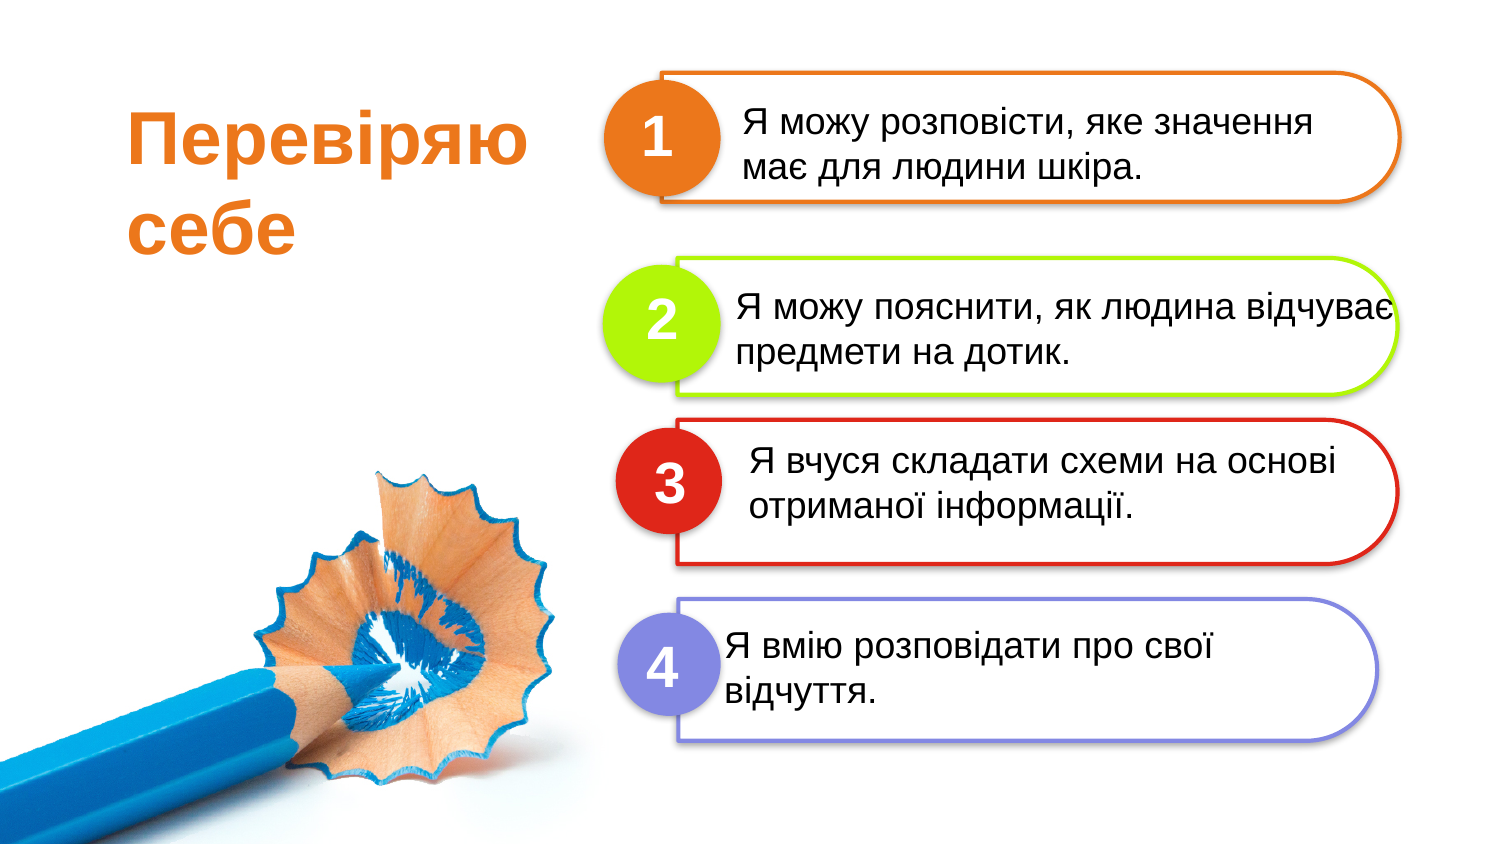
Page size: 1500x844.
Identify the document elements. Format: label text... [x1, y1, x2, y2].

text_box 1 [614, 90, 702, 176]
text_box 3 [639, 437, 702, 523]
text_box 2 [631, 273, 694, 359]
text_box [601, 263, 720, 384]
text_box Я можу пояснити, як людина відчуває предмети на дотик. [720, 274, 1432, 379]
text_box Я вмію розповідати про свої відчуття. [709, 614, 1306, 764]
text_box [676, 257, 1375, 302]
text_box [676, 419, 1399, 565]
picture [0, 469, 636, 844]
list Перевіряю себе [112, 79, 578, 281]
text_box [614, 427, 723, 535]
text_box [660, 72, 1380, 203]
text_box 4 [631, 621, 694, 707]
text_box [628, 79, 697, 90]
text_box [1397, 116, 1401, 159]
text_box [638, 611, 709, 717]
text_box [616, 628, 631, 701]
text_box Я вчуся складати схеми на основі отриманої інформації. [733, 429, 1378, 534]
text_box [677, 598, 1378, 742]
text_box Я можу розповісти, яке значення має для людини шкіра. [727, 89, 1397, 195]
text_box [676, 352, 1375, 396]
text_box [617, 94, 722, 198]
text_box [603, 104, 614, 173]
